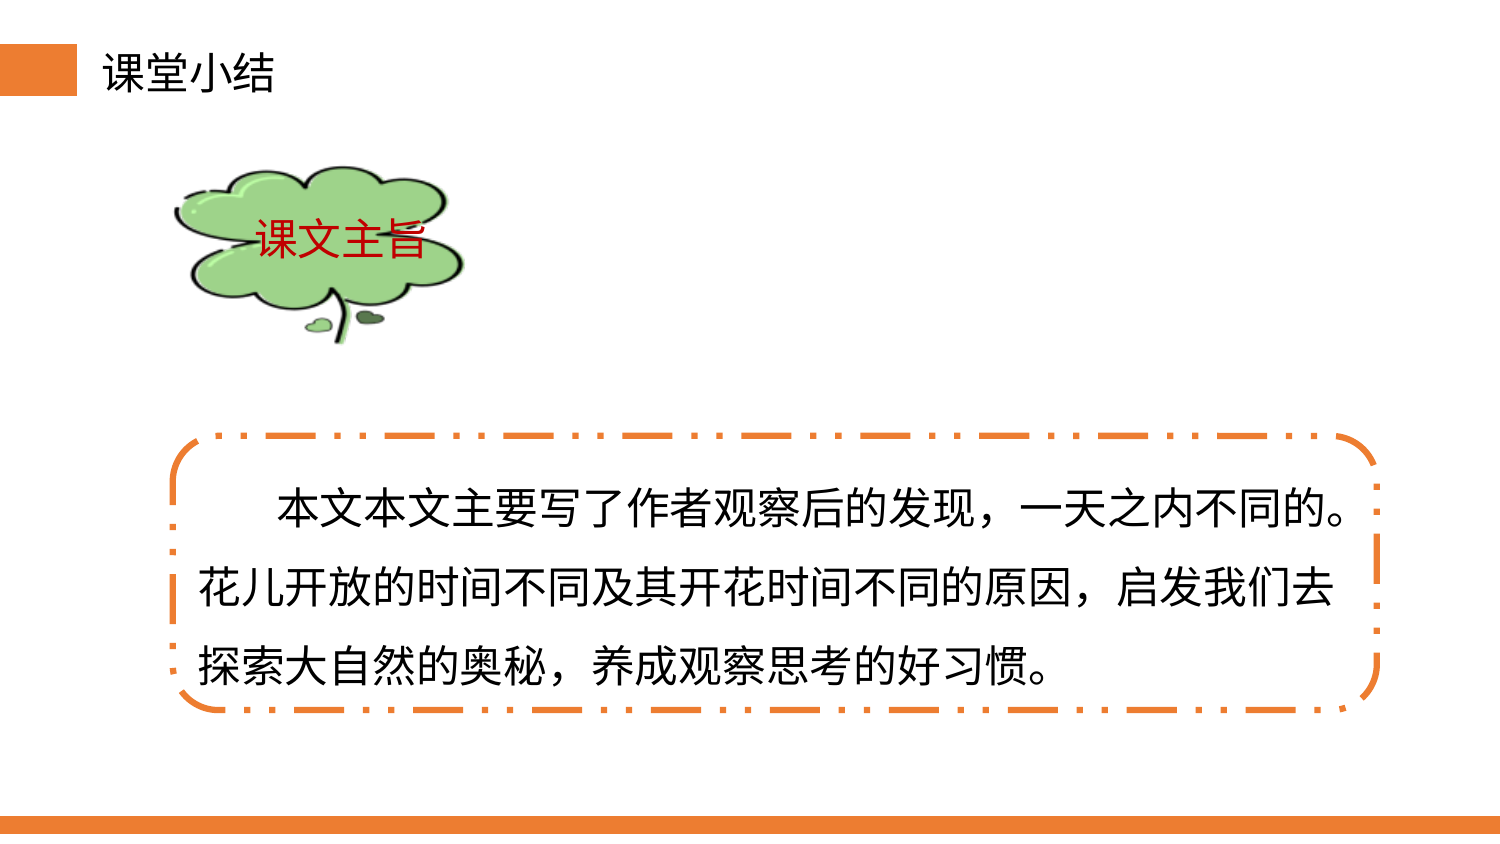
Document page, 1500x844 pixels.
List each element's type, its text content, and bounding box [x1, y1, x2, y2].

text_box 本文本文主要写了作者观察后的发现，一天之内不同的。花儿开放的时间不同及其开花时间不同的原因，启发我们去探索大自然的奥秘，养成观察思考的好习惯。 [172, 435, 1377, 711]
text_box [90, 140, 559, 371]
text_box 课堂小结 [90, 40, 368, 104]
